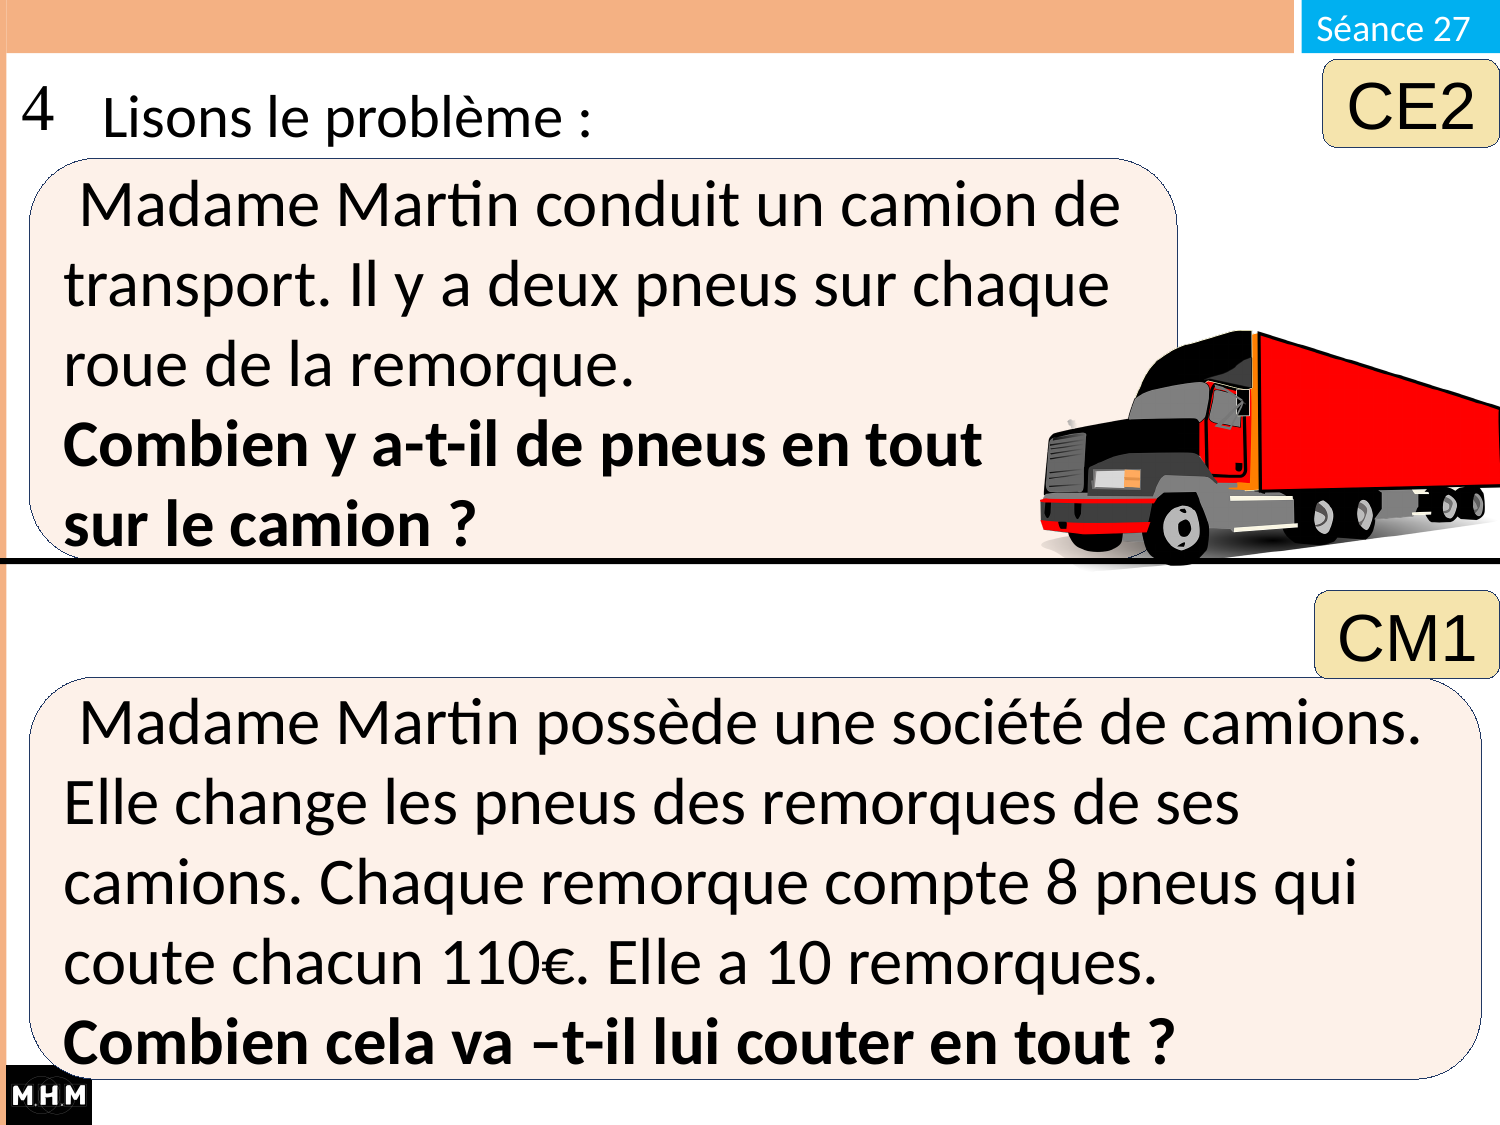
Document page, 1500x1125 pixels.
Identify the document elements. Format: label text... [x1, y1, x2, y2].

picture [1040, 330, 1500, 640]
text_box CM1 [1314, 648, 1500, 679]
picture [6, 1065, 92, 1125]
title Lisons le problème : [87, 32, 1382, 158]
text_box CE2 [1322, 59, 1500, 148]
text_box Madame Martin conduit un camion de transport. Il y a deux pneus sur chaque roue de la remorque. Combien y a-t-il de pneus en tout sur le camion ? [29, 158, 1178, 561]
text_box Madame Martin possède une société de camions. Elle change les pneus des remorques de ses camions. Chaque remorque compte 8 pneus qui coute chacun 110€. Elle a 10 remorques. Combien cela va –t-il lui couter en tout ? [29, 677, 1482, 1080]
